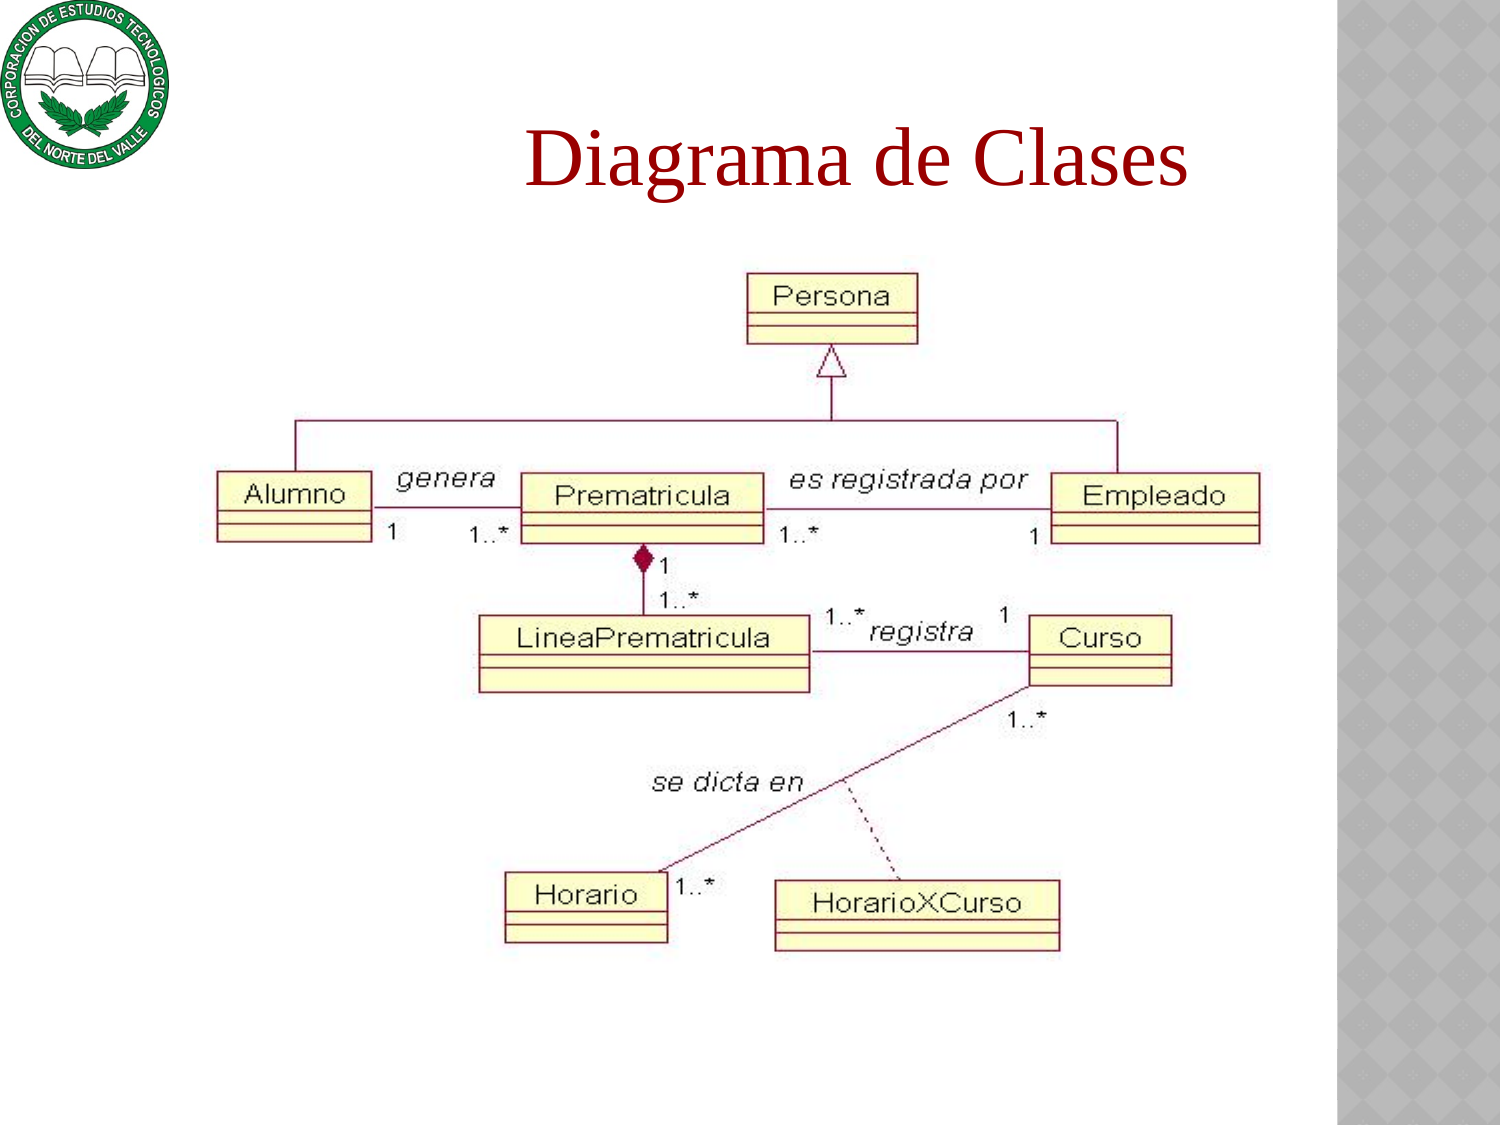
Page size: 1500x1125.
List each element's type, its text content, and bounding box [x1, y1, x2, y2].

text_box Diagrama de Clases [351, 58, 1364, 247]
picture [0, 0, 169, 169]
picture [198, 255, 1274, 966]
